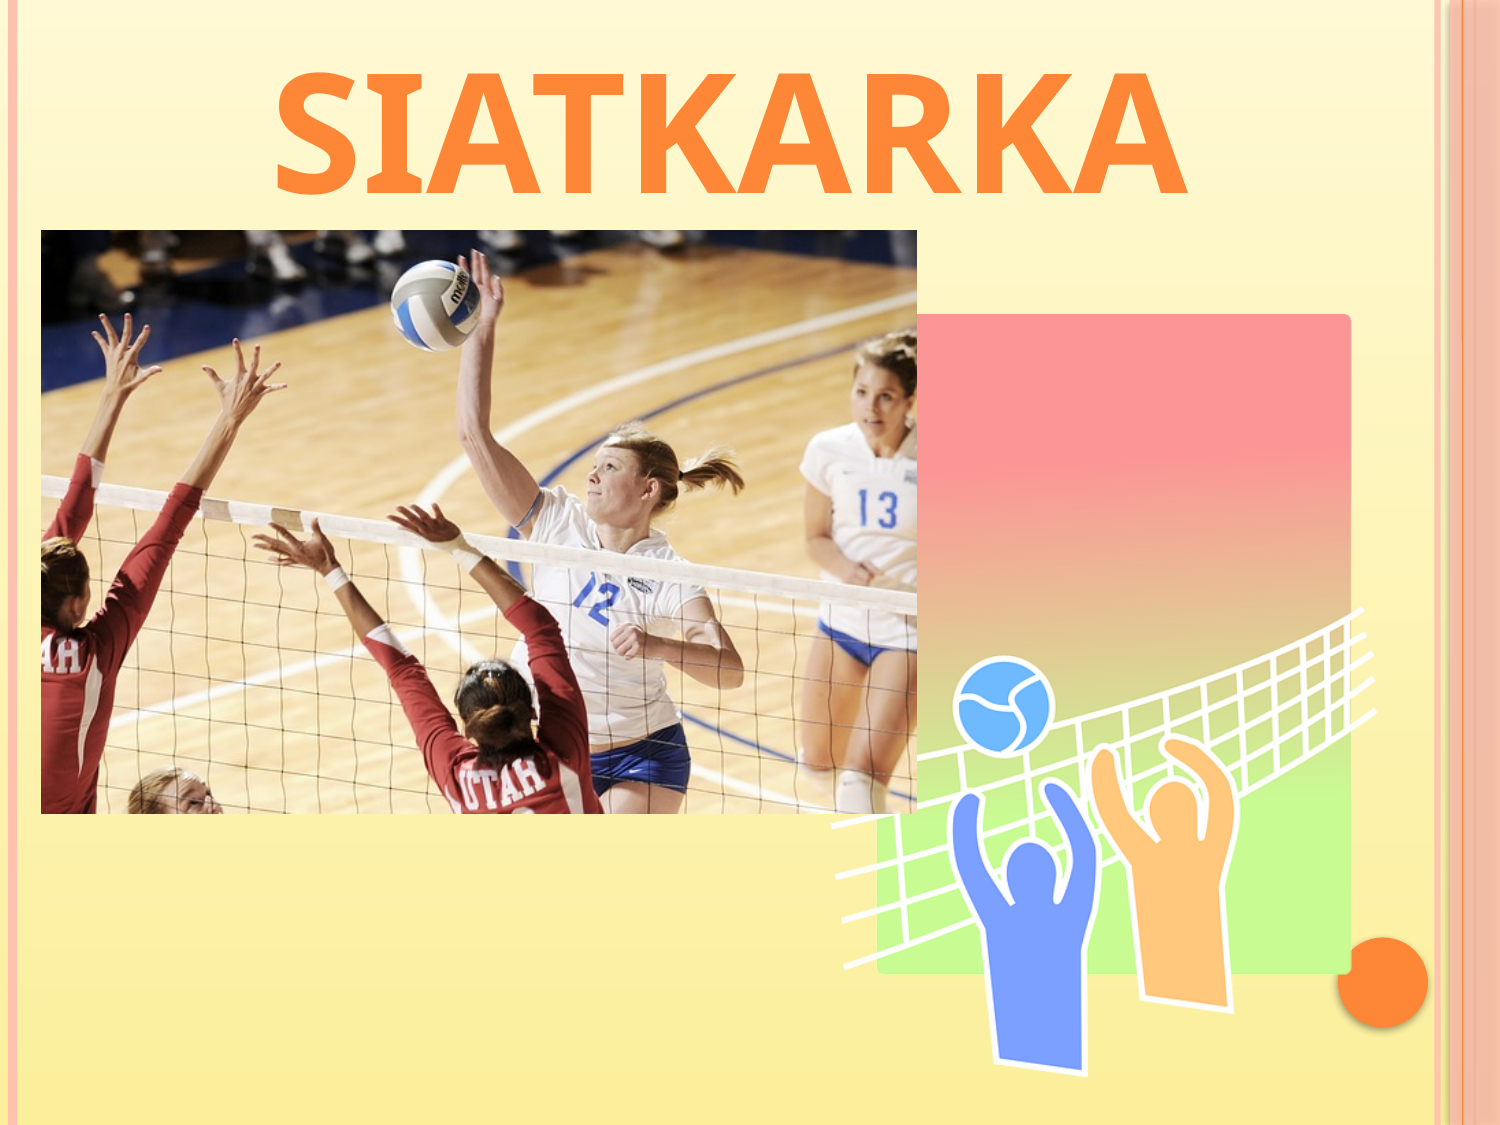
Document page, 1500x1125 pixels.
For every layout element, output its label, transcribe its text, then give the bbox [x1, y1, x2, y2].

picture [40, 230, 1379, 1077]
text_box SIATKARKA [17, 19, 1441, 234]
